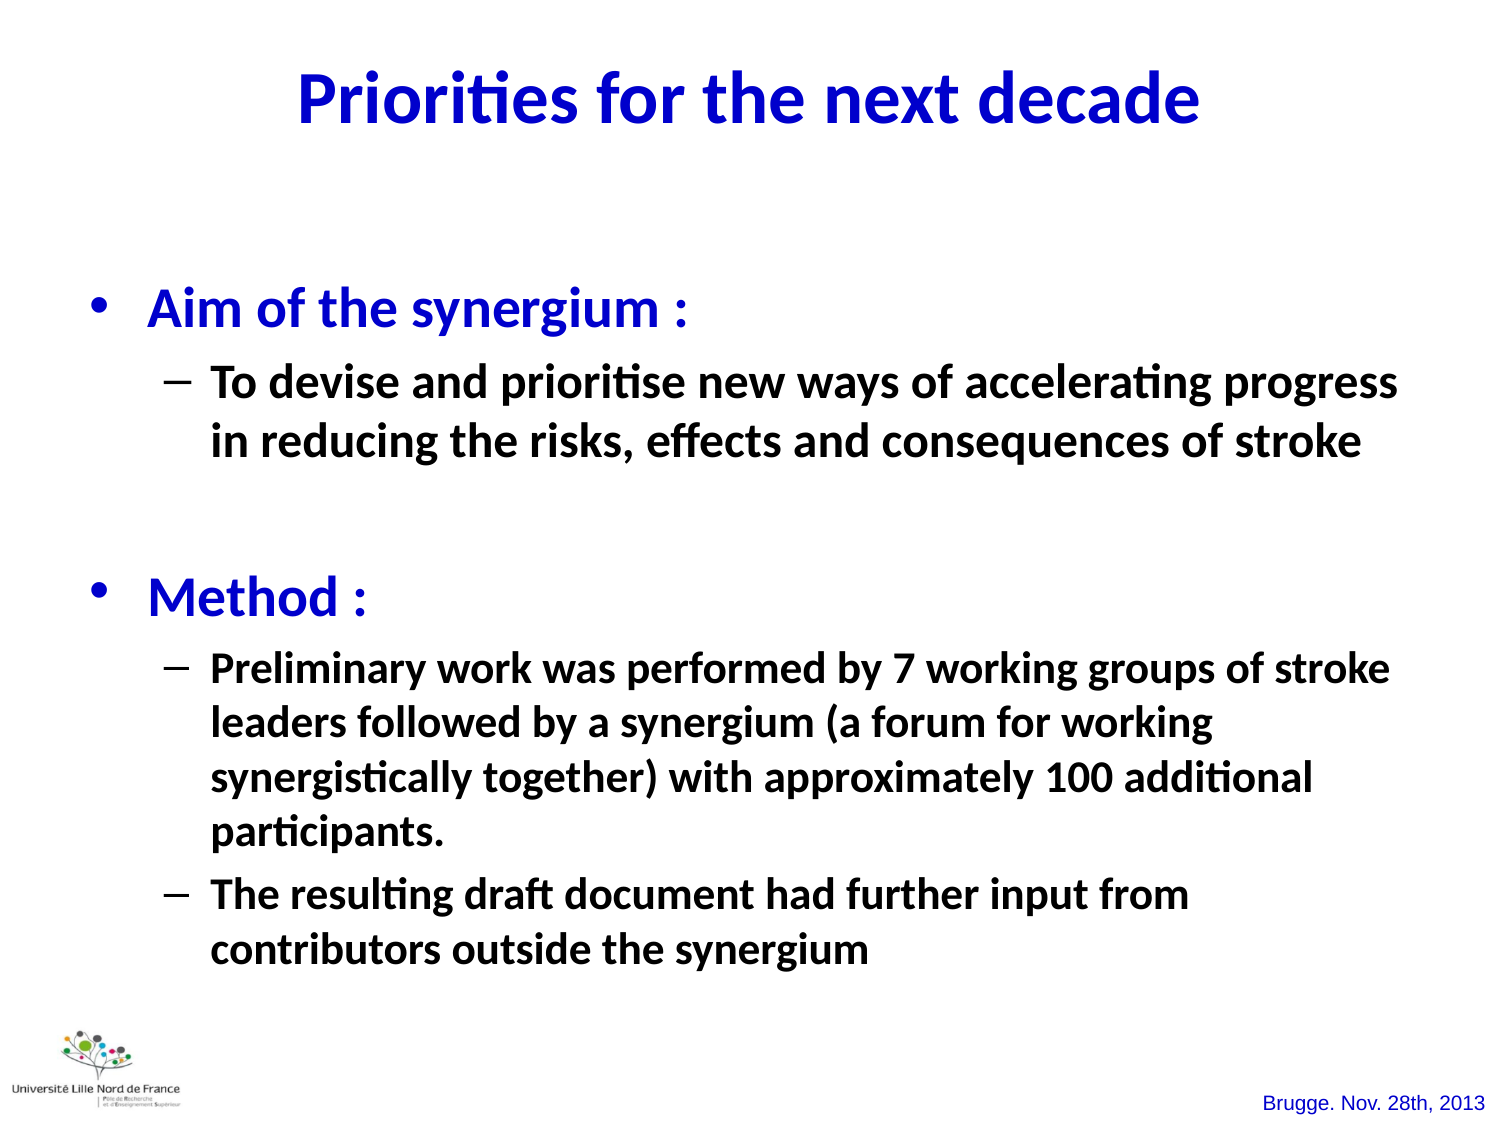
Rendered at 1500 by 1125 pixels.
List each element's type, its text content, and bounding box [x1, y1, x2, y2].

text_box Aim of the synergium : To devise and prioritise new ways of accelerating progress in reducing the risks, effects and consequences of stroke Method : Preliminary work was performed by 7 working groups of stroke leaders followed by a synergium (a forum for working synergistically together) with approximately 100 additional participants. The resulting draft document had further input from contributors outside the synergium [74, 262, 1425, 1005]
picture [11, 1011, 183, 1123]
text_box Priorities for the next decade [183, 0, 1317, 188]
